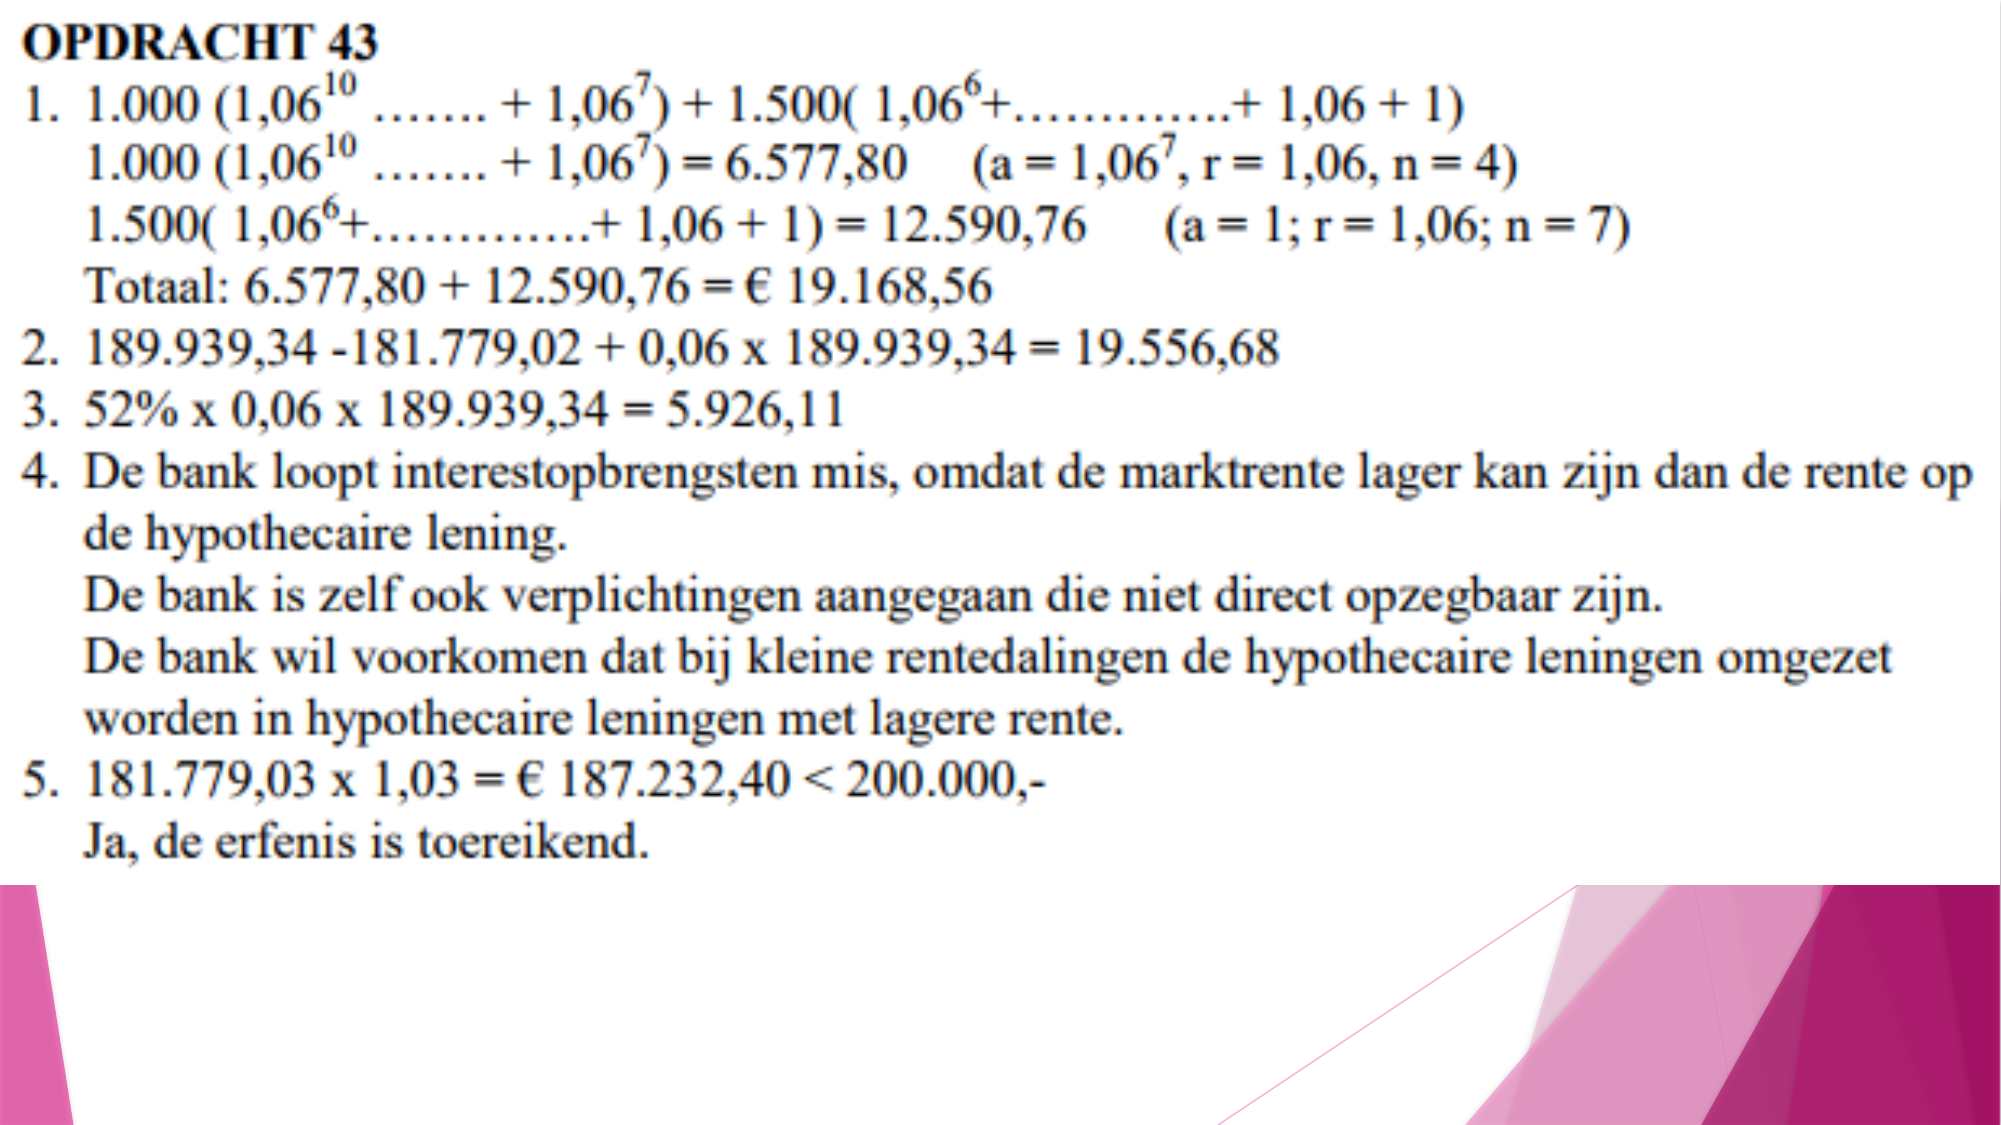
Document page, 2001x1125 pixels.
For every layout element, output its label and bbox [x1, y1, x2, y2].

picture [0, 0, 2000, 886]
